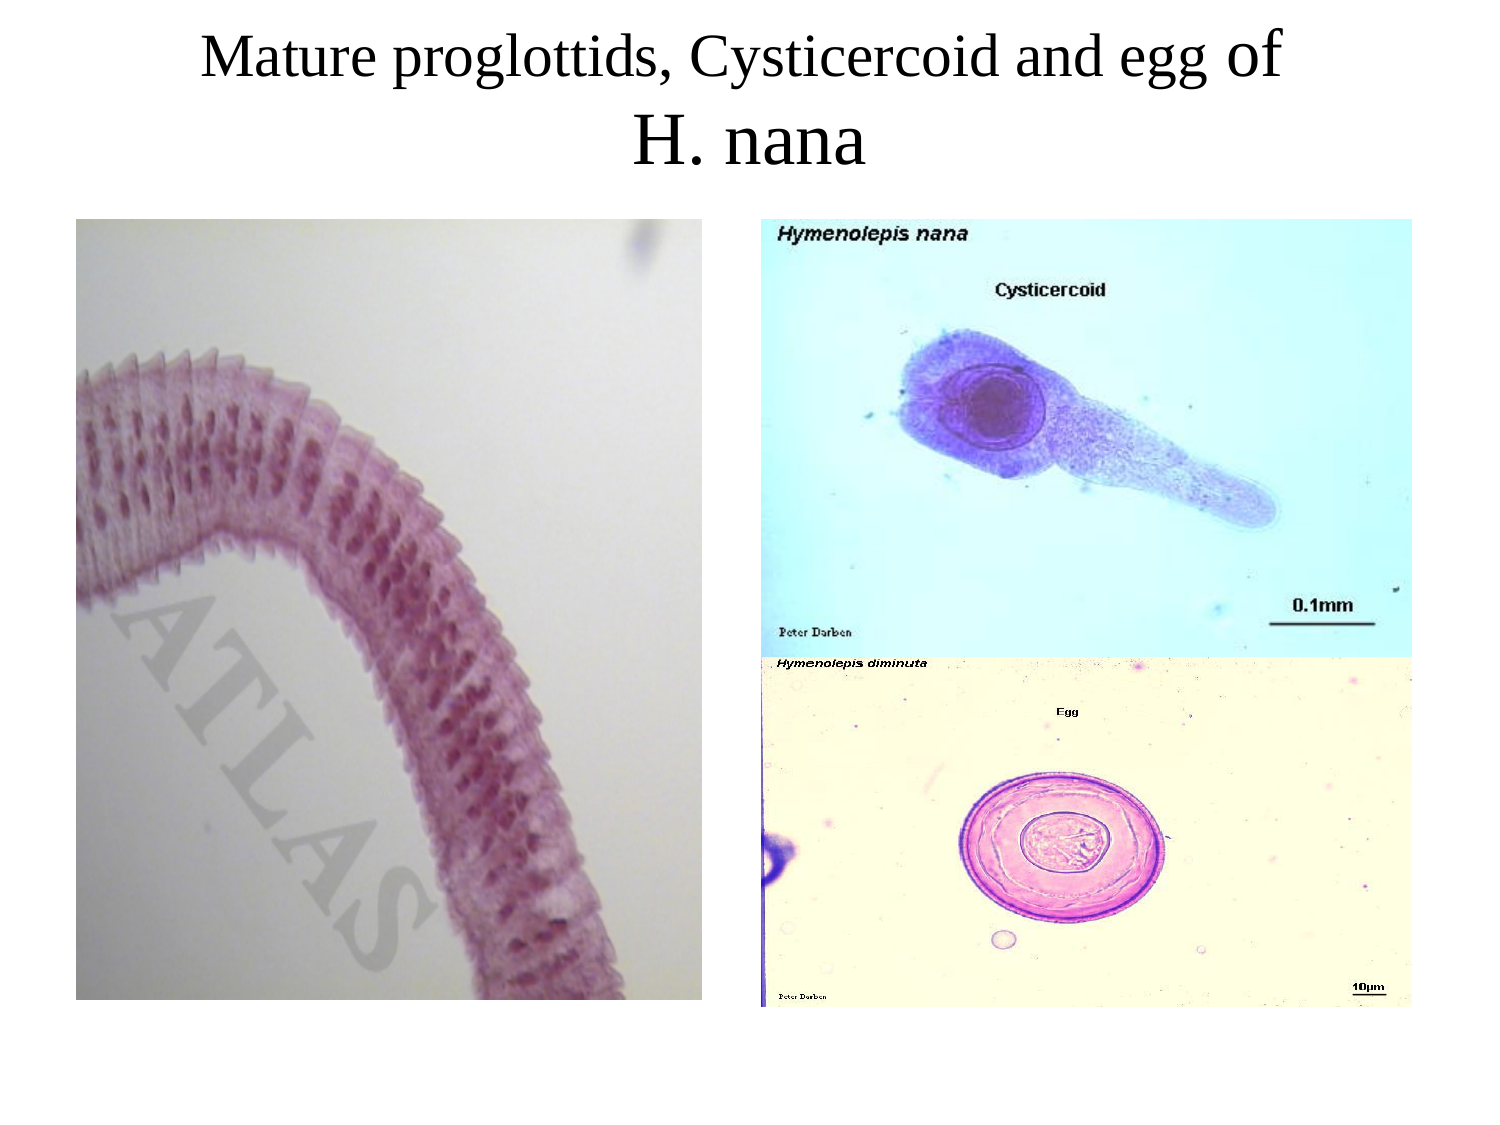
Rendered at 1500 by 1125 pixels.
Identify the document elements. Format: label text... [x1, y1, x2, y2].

title Mature proglottids, Cysticercoid and egg of H. nana [53, 0, 1447, 188]
picture [761, 219, 1412, 1007]
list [76, 219, 703, 1000]
